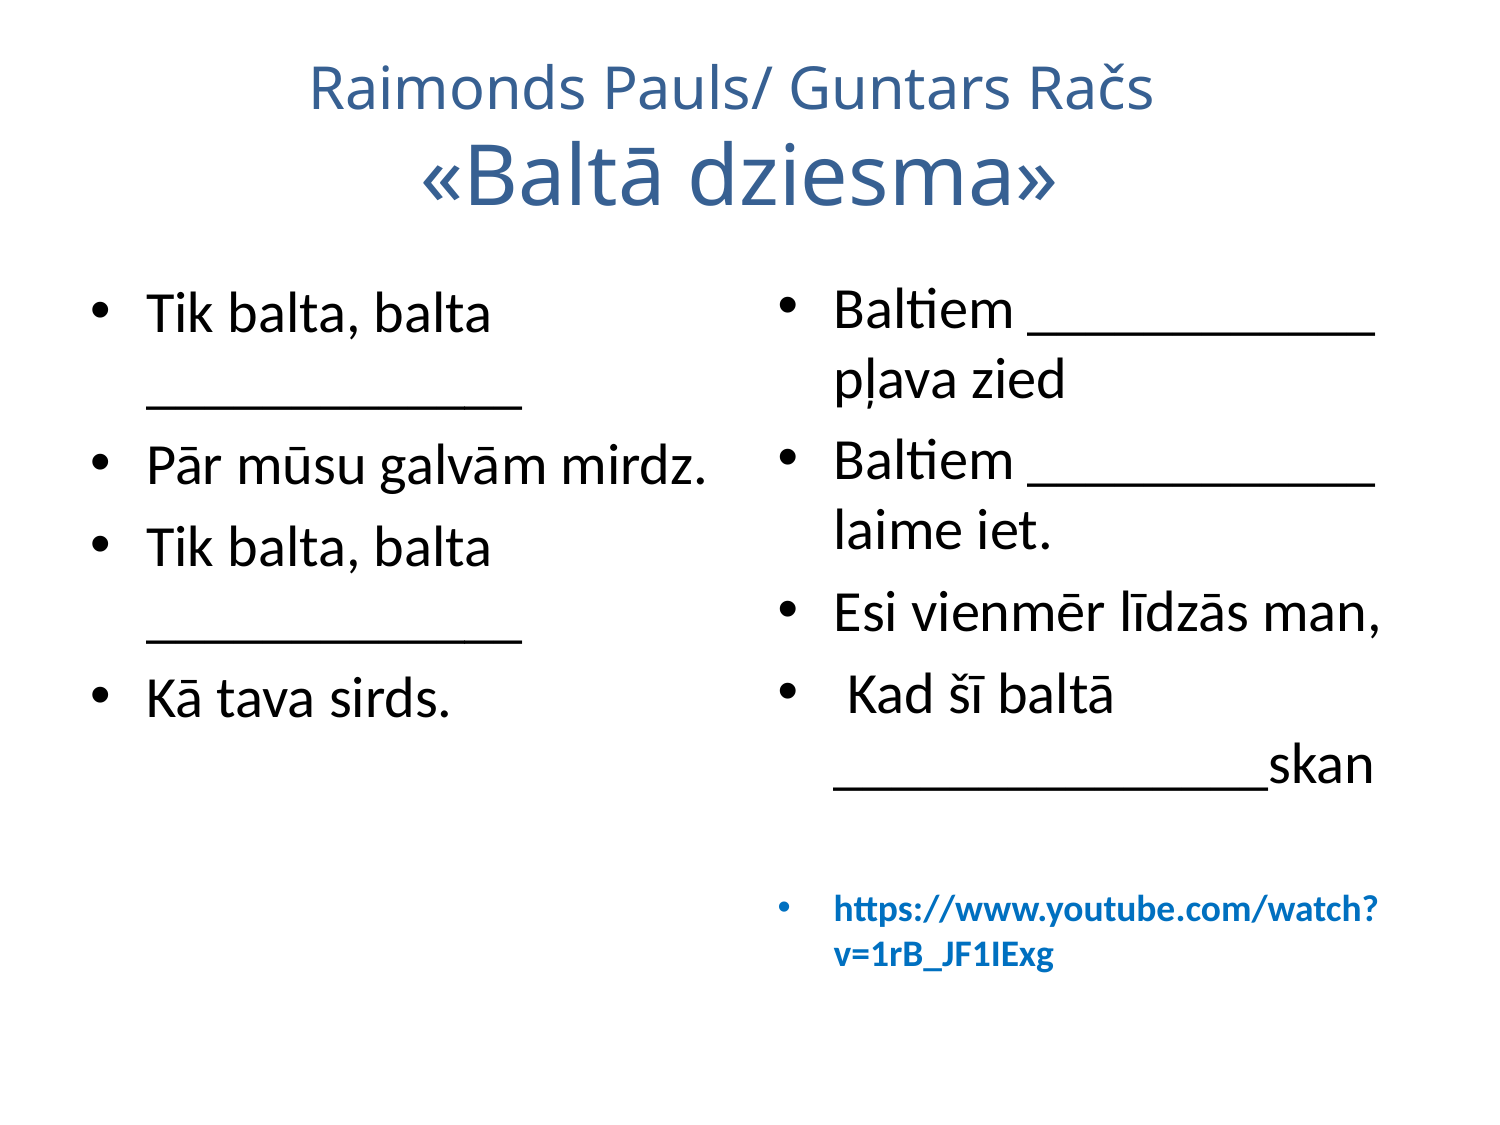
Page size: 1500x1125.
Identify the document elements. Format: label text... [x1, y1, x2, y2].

list Baltiem ____________ pļava zied Baltiem ____________ laime iet. Esi vienmēr līdzās man, Kad šī baltā _______________skan https://www.youtube.com/watch?v=1rB_JF1IExg [762, 262, 1425, 1005]
title Raimonds Pauls/ Guntars Račs «Baltā dziesma» [64, 42, 1415, 231]
list Tik balta, balta _____________ Pār mūsu galvām mirdz. Tik balta, balta _____________ Kā tava sirds. [75, 267, 738, 1005]
